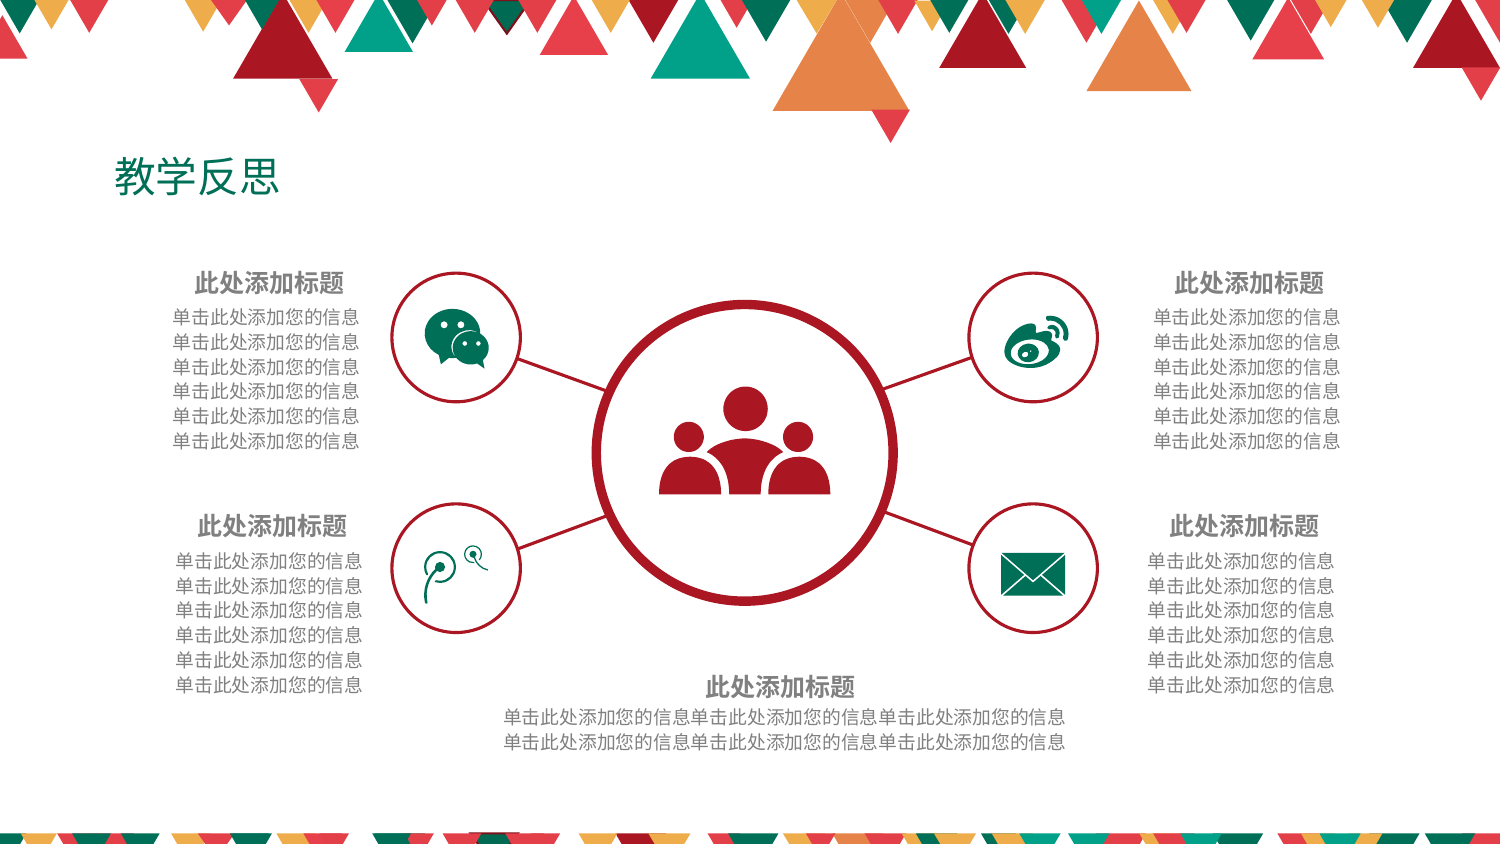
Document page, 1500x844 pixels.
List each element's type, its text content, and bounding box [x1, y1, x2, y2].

text_box 教学反思 [99, 142, 297, 208]
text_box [1133, 494, 1353, 666]
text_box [894, 356, 968, 390]
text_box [1138, 250, 1358, 422]
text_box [968, 503, 1098, 633]
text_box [596, 304, 894, 602]
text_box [157, 250, 378, 422]
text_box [521, 515, 596, 550]
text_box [391, 273, 521, 402]
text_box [521, 358, 596, 392]
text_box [894, 511, 968, 546]
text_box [968, 273, 1098, 402]
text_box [160, 494, 381, 666]
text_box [488, 654, 1217, 822]
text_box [391, 503, 521, 633]
